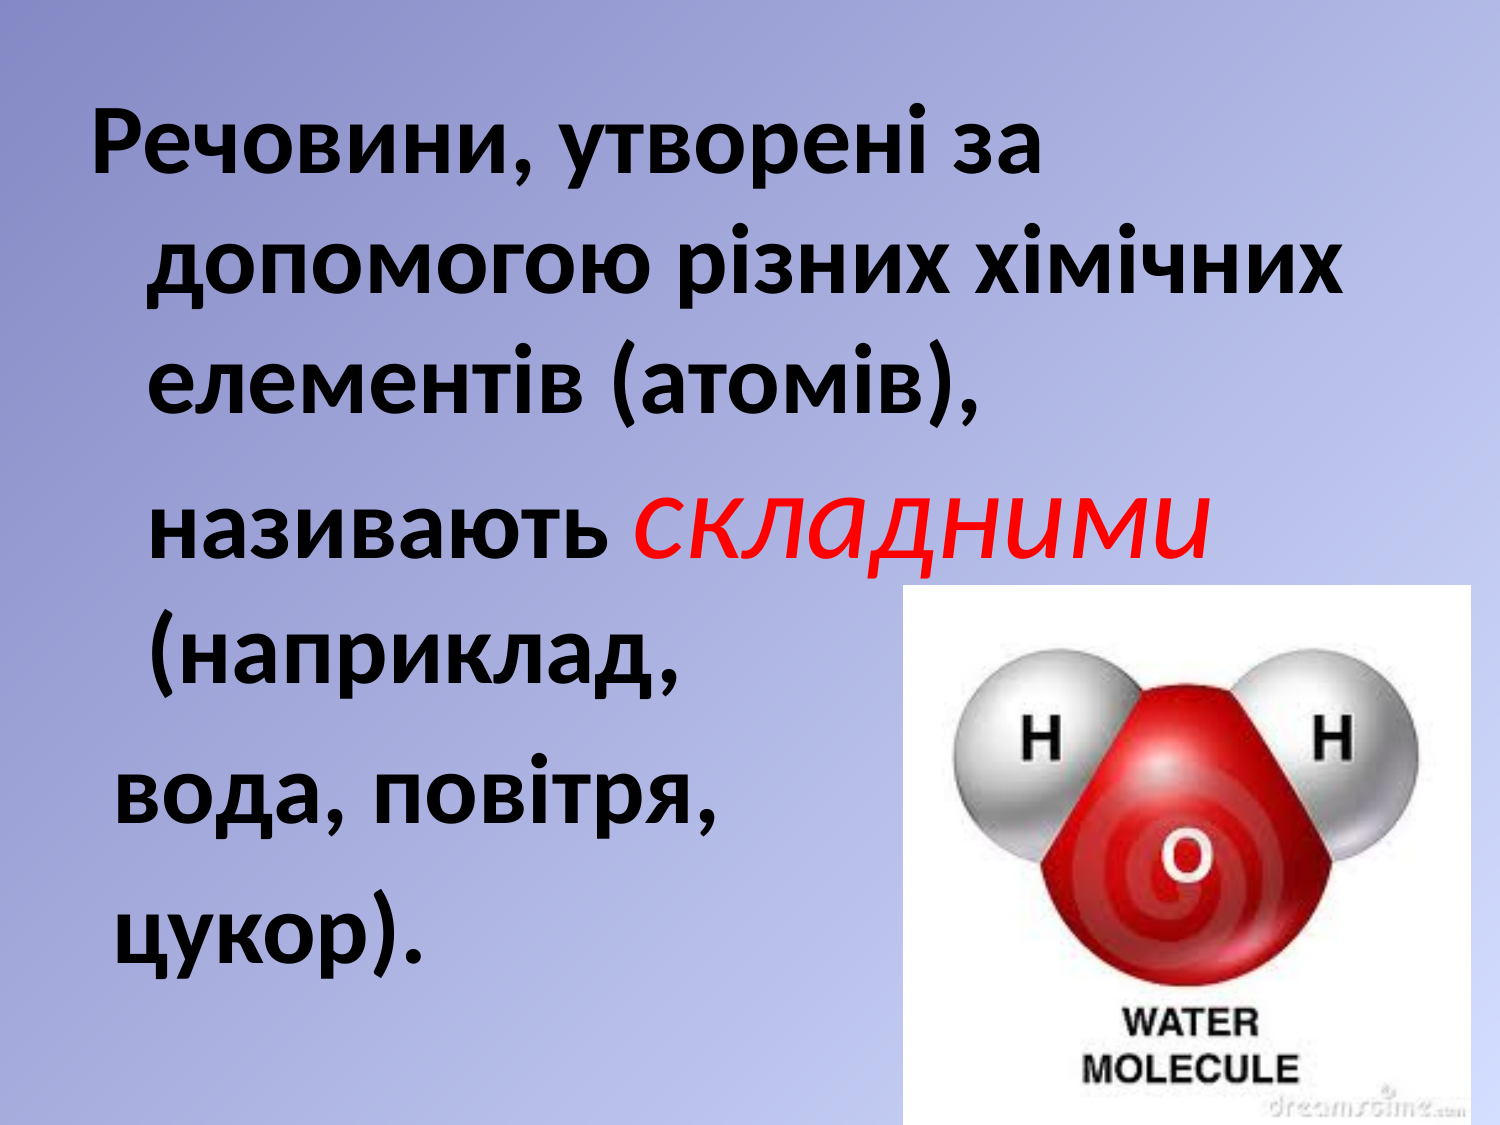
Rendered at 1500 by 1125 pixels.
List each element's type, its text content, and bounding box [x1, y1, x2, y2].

picture [903, 584, 1471, 1125]
list Речовини, утворені за допомогою різних хімічних елементів (атомів), називають складними (наприклад, вода, повітря, цукор). [74, 66, 1426, 1006]
